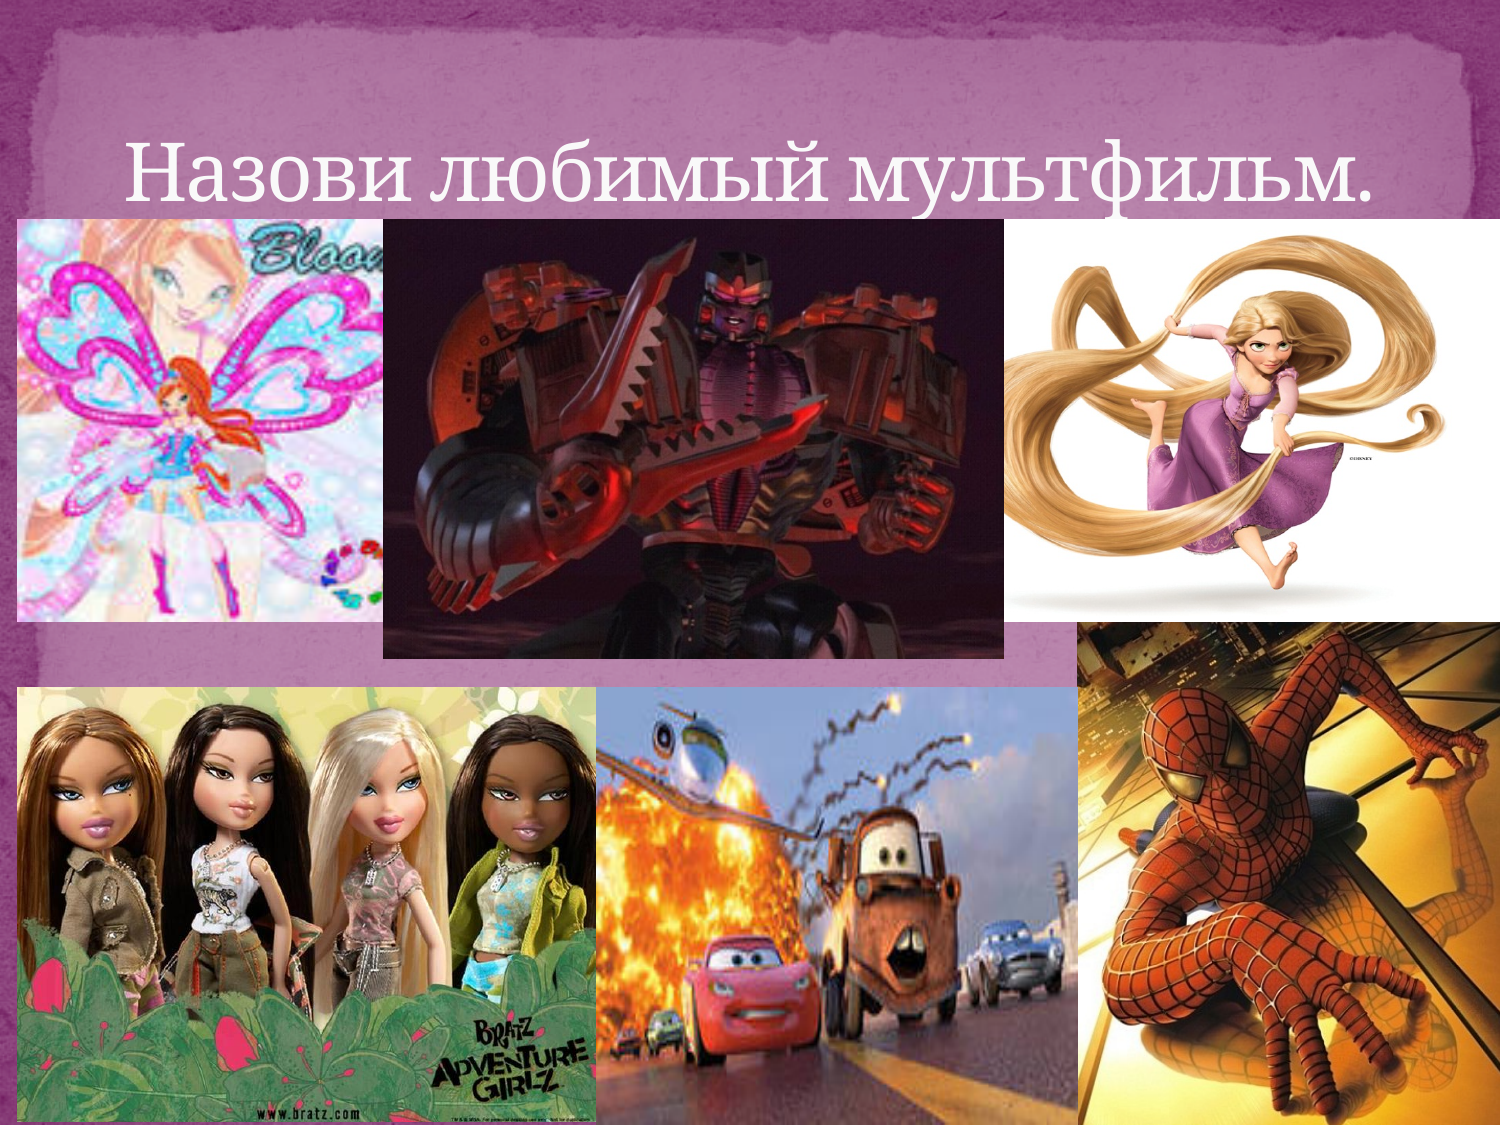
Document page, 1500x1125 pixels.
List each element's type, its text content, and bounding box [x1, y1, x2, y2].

title Назови любимый мультфильм. [74, 24, 1425, 209]
picture [17, 219, 1500, 1125]
